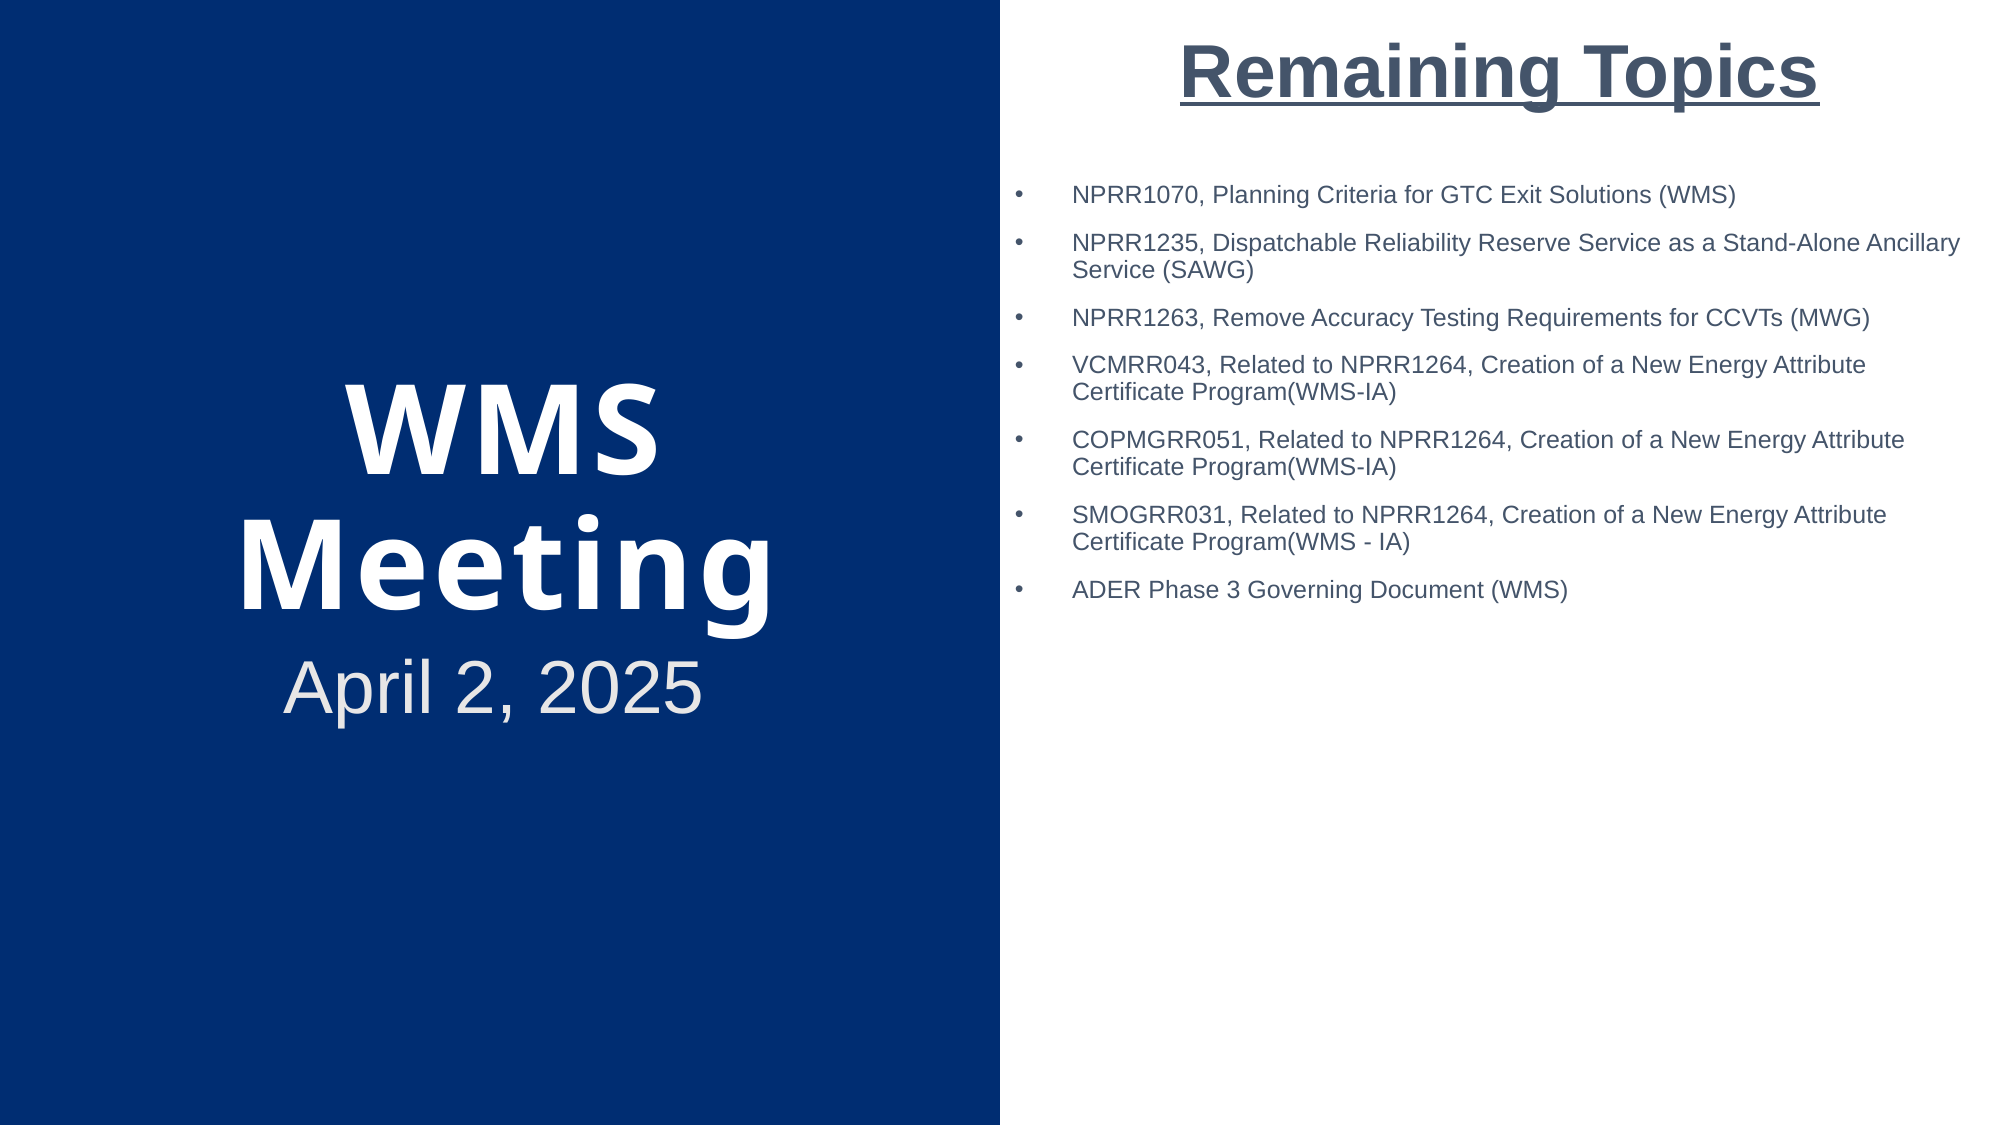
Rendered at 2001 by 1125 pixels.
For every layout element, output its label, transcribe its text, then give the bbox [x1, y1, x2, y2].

text_box Remaining Topics NPRR1070, Planning Criteria for GTC Exit Solutions (WMS) NPRR1235, Dispatchable Reliability Reserve Service as a Stand-Alone Ancillary Service (SAWG) NPRR1263, Remove Accuracy Testing Requirements for CCVTs (MWG) VCMRR043, Related to NPRR1264, Creation of a New Energy Attribute Certificate Program(WMS-IA) COPMGRR051, Related to NPRR1264, Creation of a New Energy Attribute Certificate Program(WMS-IA) SMOGRR031, Related to NPRR1264, Creation of a New Energy Attribute Certificate Program(WMS - IA) ADER Phase 3 Governing Document (WMS) [999, 25, 2000, 1125]
subtitle April 2, 2025 [38, 641, 951, 739]
title WMS Meeting [49, 356, 962, 645]
